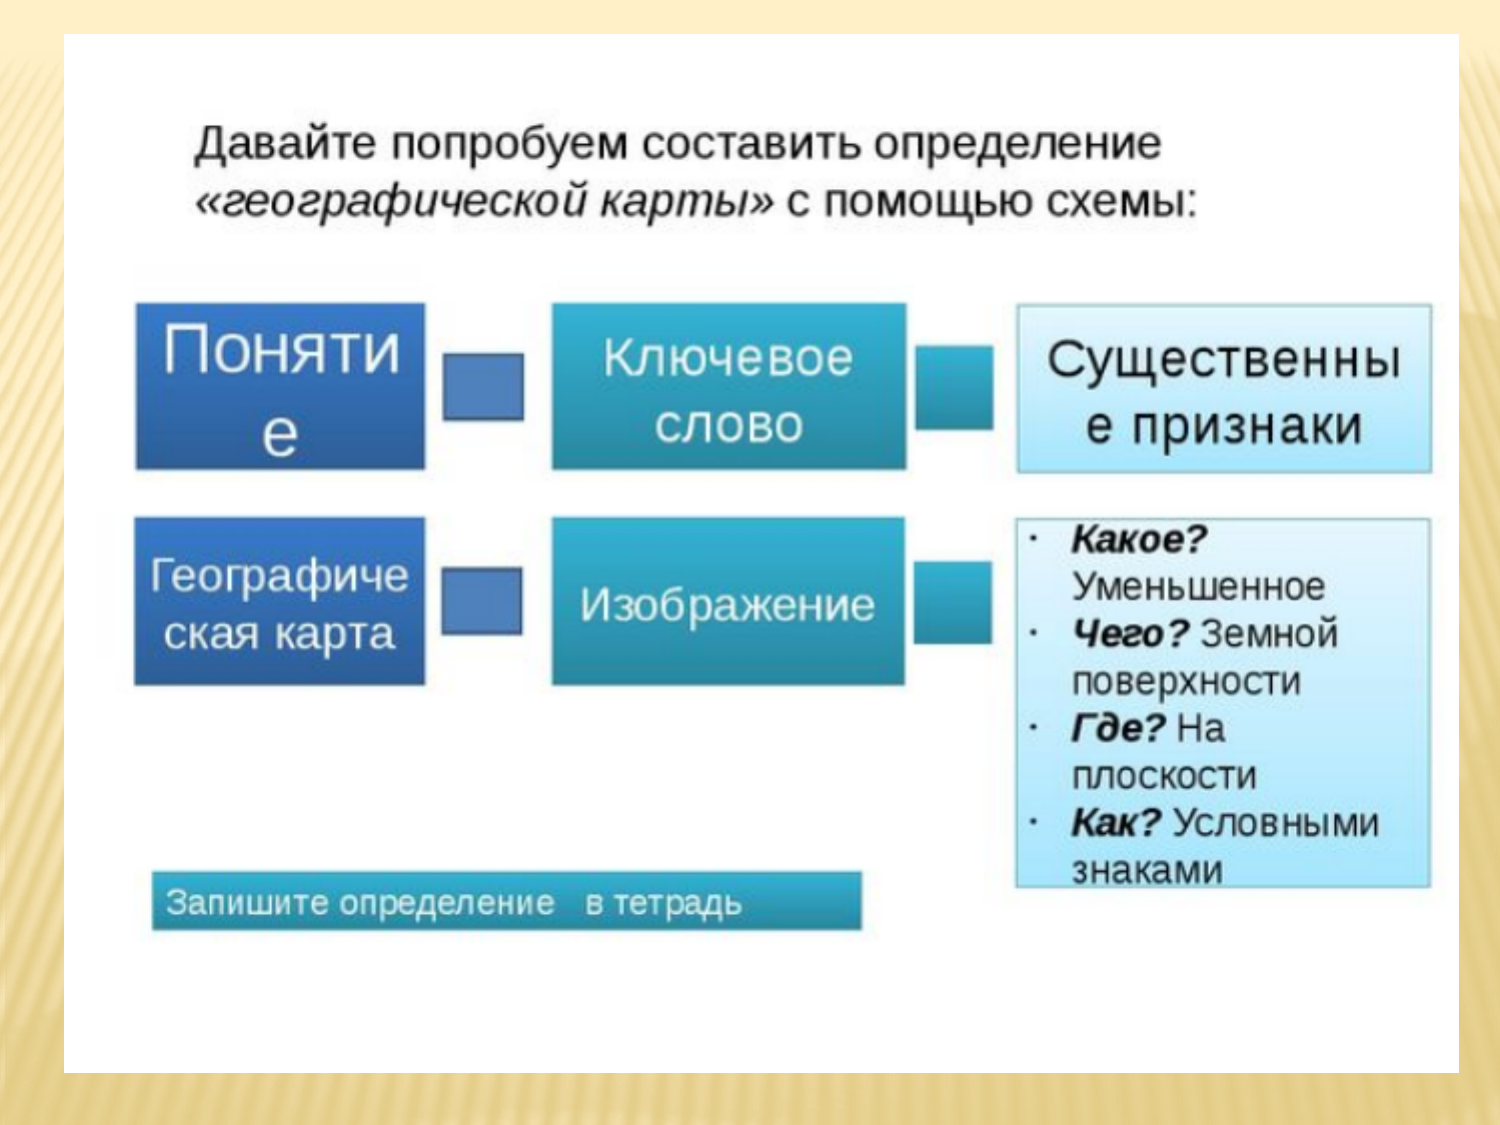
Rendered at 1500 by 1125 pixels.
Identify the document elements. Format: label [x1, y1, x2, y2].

picture [64, 34, 1460, 1073]
